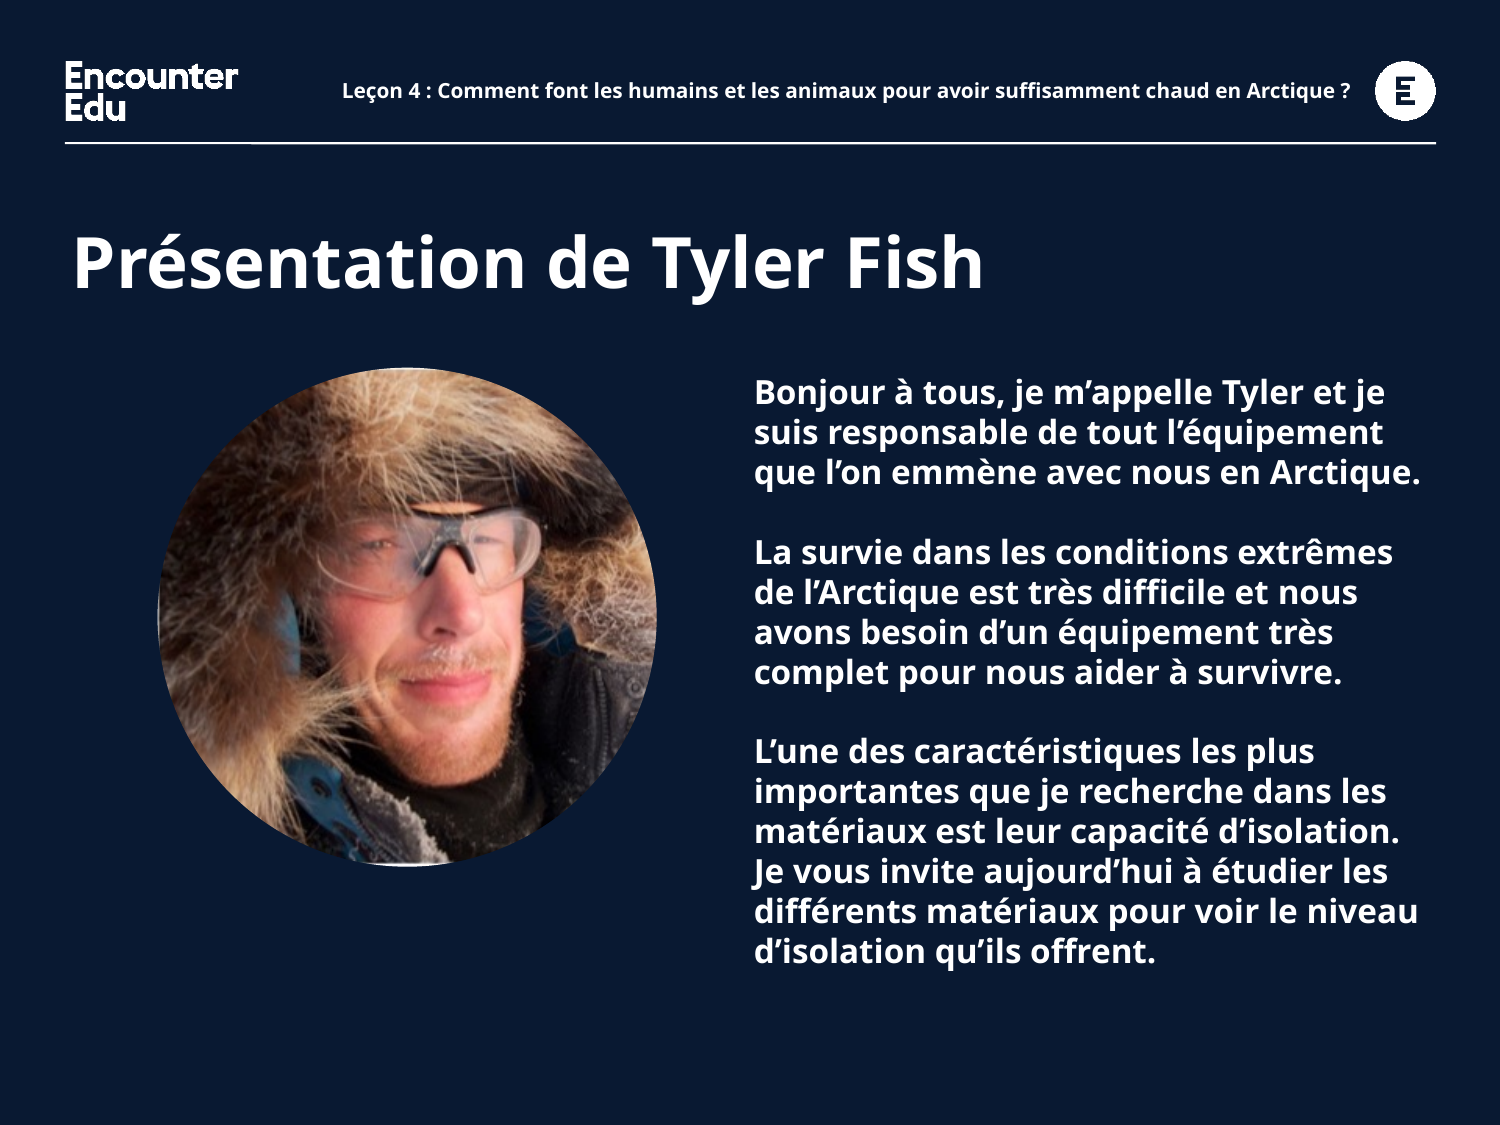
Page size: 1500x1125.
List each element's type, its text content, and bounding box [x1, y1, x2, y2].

picture [1373, 59, 1437, 122]
picture [61, 59, 243, 122]
text_box [157, 367, 657, 867]
title Leçon 4 : Comment font les humains et les animaux pour avoir suffisamment chaud en Arctique ? [319, 71, 1359, 113]
text_box Bonjour à tous, je m’appelle Tyler et je suis responsable de tout l’équipement que l’on emmène avec nous en Arctique. La survie dans les conditions extrêmes de l’Arctique est très difficile et nous avons besoin d’un équipement très complet pour nous aider à survivre. L’une des caractéristiques les plus importantes que je recherche dans les matériaux est leur capacité d’isolation. Je vous invite aujourd’hui à étudier les différents matériaux pour voir le niveau d’isolation qu’ils offrent. [749, 367, 1427, 974]
text_box Présentation de Tyler Fish [64, 163, 1415, 368]
